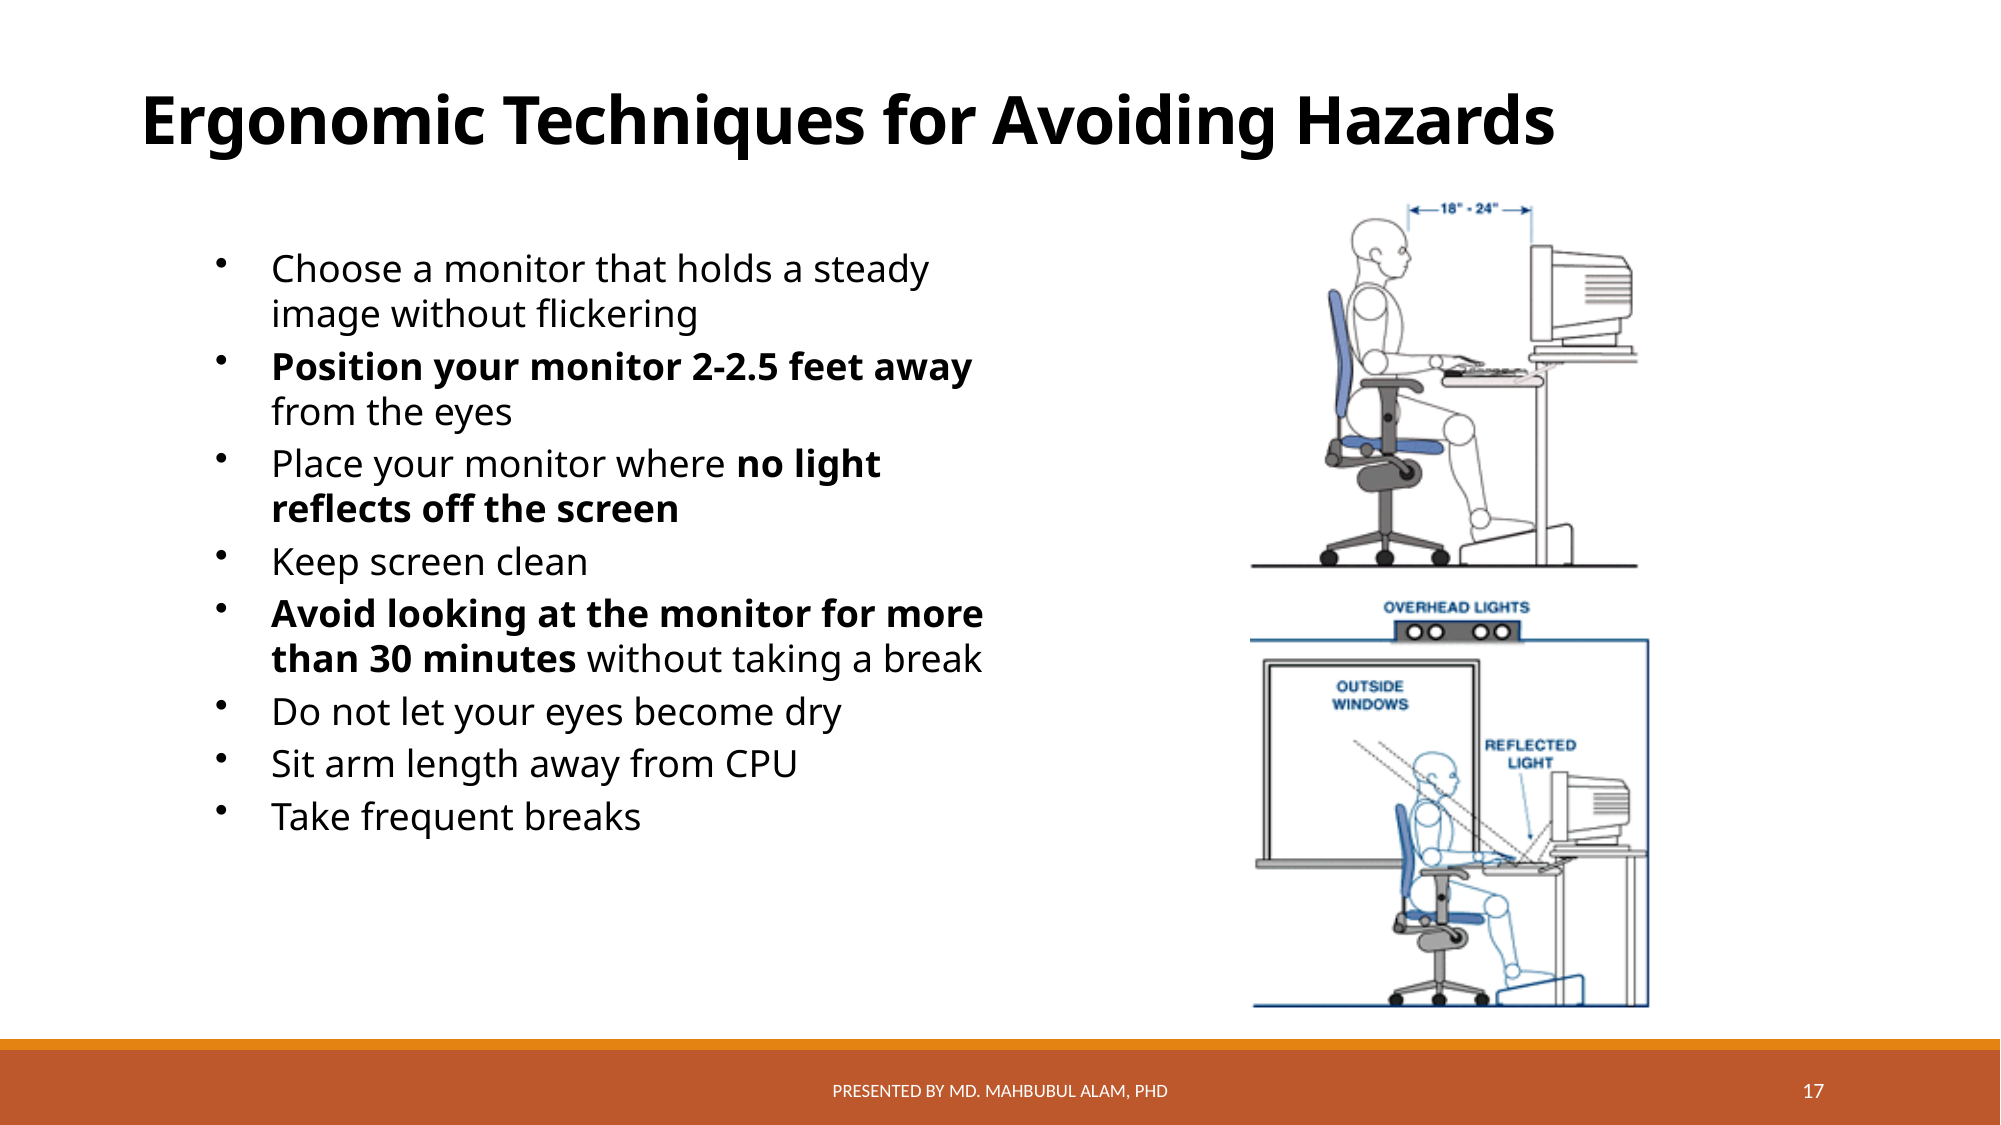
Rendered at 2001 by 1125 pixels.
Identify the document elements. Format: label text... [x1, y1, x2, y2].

text_box Choose a monitor that holds a steady image without flickering Position your monitor 2-2.5 feet away from the eyes Place your monitor where no light reflects off the screen Keep screen clean Avoid looking at the monitor for more than 30 minutes without taking a break Do not let your eyes become dry Sit arm length away from CPU Take frequent breaks [199, 237, 1025, 938]
slide_number 17 [1624, 1059, 1840, 1120]
footer Presented by Md. Mahbubul Alam, PhD [604, 1059, 1396, 1120]
picture [1249, 599, 1663, 1027]
title Ergonomic Techniques for Avoiding Hazards [125, 62, 1830, 166]
picture [1236, 177, 1663, 587]
